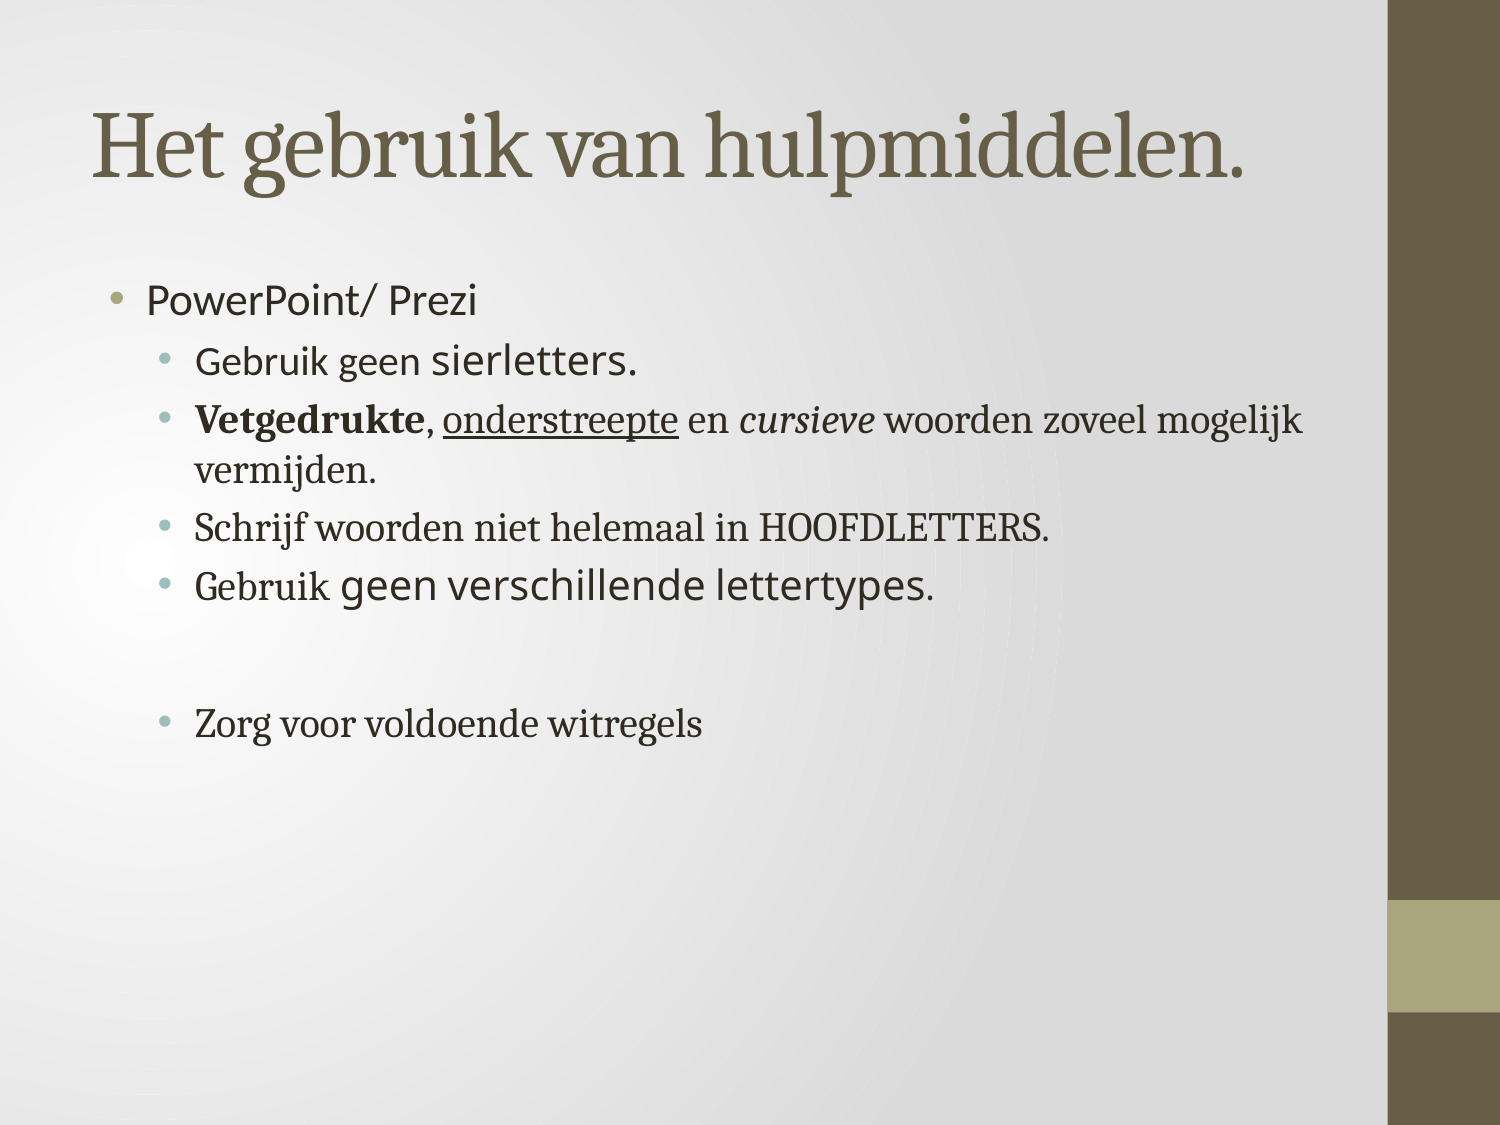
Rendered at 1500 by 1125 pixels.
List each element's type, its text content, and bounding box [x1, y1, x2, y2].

title Het gebruik van hulpmiddelen. [75, 45, 1325, 233]
list PowerPoint/ Prezi Gebruik geen sierletters. Vetgedrukte, onderstreepte en cursieve woorden zoveel mogelijk vermijden. Schrijf woorden niet helemaal in HOOFDLETTERS. Gebruik geen verschillende lettertypes. Zorg voor voldoende witregels [75, 262, 1325, 1050]
